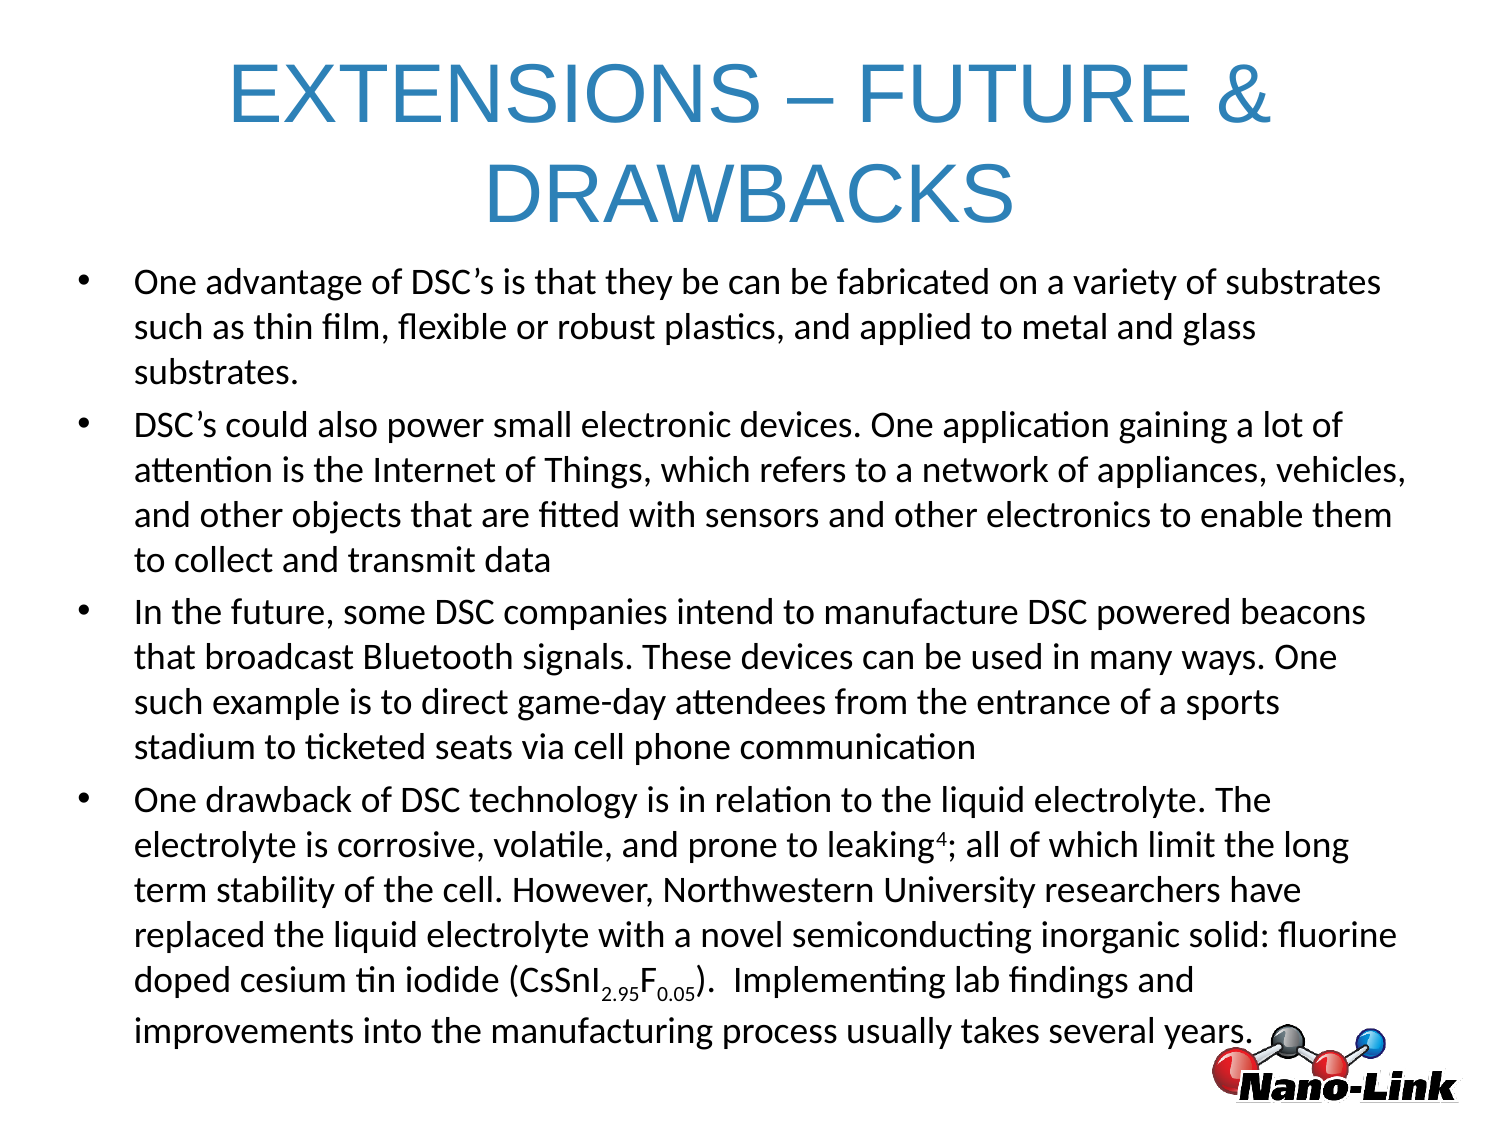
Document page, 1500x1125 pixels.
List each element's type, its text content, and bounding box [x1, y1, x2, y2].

picture [1426, 1024, 1463, 1103]
list One advantage of DSC’s is that they be can be fabricated on a variety of substrates such as thin film, flexible or robust plastics, and applied to metal and glass substrates. DSC’s could also power small electronic devices. One application gaining a lot of attention is the Internet of Things, which refers to a network of appliances, vehicles, and other objects that are fitted with sensors and other electronics to enable them to collect and transmit data In the future, some DSC companies intend to manufacture DSC powered beacons that broadcast Bluetooth signals. These devices can be used in many ways. One such example is to direct game-day attendees from the entrance of a sports stadium to ticketed seats via cell phone communication One drawback of DSC technology is in relation to the liquid electrolyte. The electrolyte is corrosive, volatile, and prone to leaking4; all of which limit the long term stability of the cell. However, Northwestern University researchers have replaced the liquid electrolyte with a novel semiconducting inorganic solid: fluorine doped cesium tin iodide (CsSnI2.95F0.05). Implementing lab findings and improvements into the manufacturing process usually takes several years. [62, 249, 1426, 1117]
title EXTENSIONS – FUTURE & DRAWBACKS [0, 45, 1500, 233]
